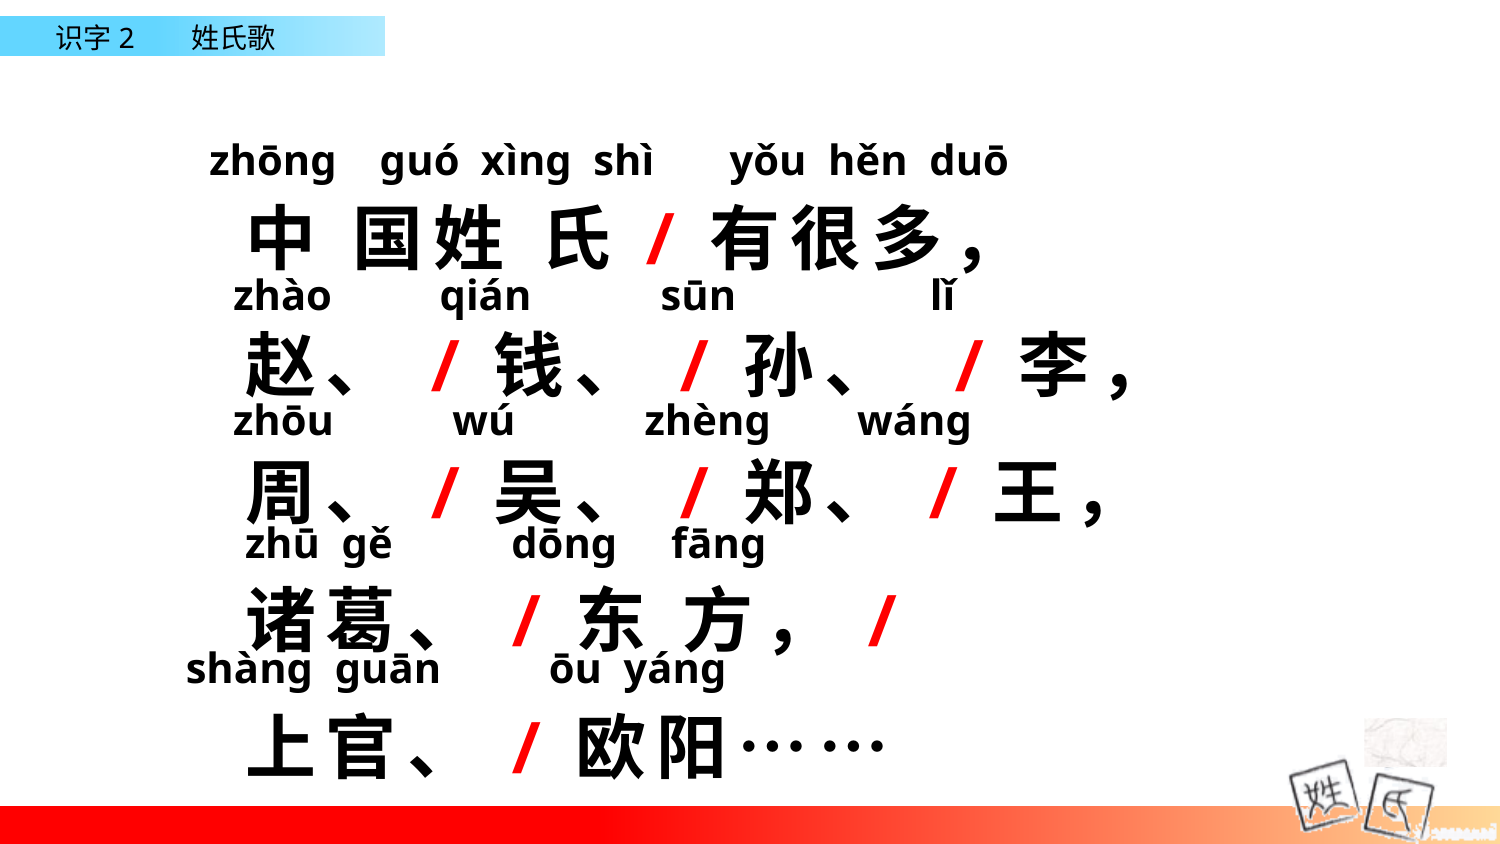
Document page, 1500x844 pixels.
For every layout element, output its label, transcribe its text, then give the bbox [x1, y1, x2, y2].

text_box zhū ɡě dōnɡ fānɡ [230, 509, 880, 575]
text_box 中 国姓 氏/有很多， 赵、/钱、/孙、 /李， 周、/吴、/郑、/王， 诸葛、/东 方，/ 上官、/欧阳…… [230, 700, 1282, 796]
text_box zhōu wú zhènɡ wánɡ [218, 386, 1500, 452]
text_box shànɡ ɡuān ōu yánɡ [171, 634, 1435, 700]
picture [1232, 718, 1500, 844]
text_box zhōnɡ ɡuó xìnɡ shì yǒu hěn duō [194, 126, 1294, 192]
text_box 中 国姓 氏/有很多， 赵、/钱、/孙、 /李， 周、/吴、/郑、/王， 诸葛、/东 方，/ 上官、/欧阳…… [230, 192, 1282, 386]
text_box 全包围 结构 [990, 806, 994, 843]
text_box zhào qián sūn lǐ [218, 261, 1093, 327]
text_box 中 国姓 氏/有很多， 赵、/钱、/孙、 /李， 周、/吴、/郑、/王， 诸葛、/东 方，/ 上官、/欧阳…… [230, 452, 1282, 634]
text_box [1166, 806, 1170, 843]
